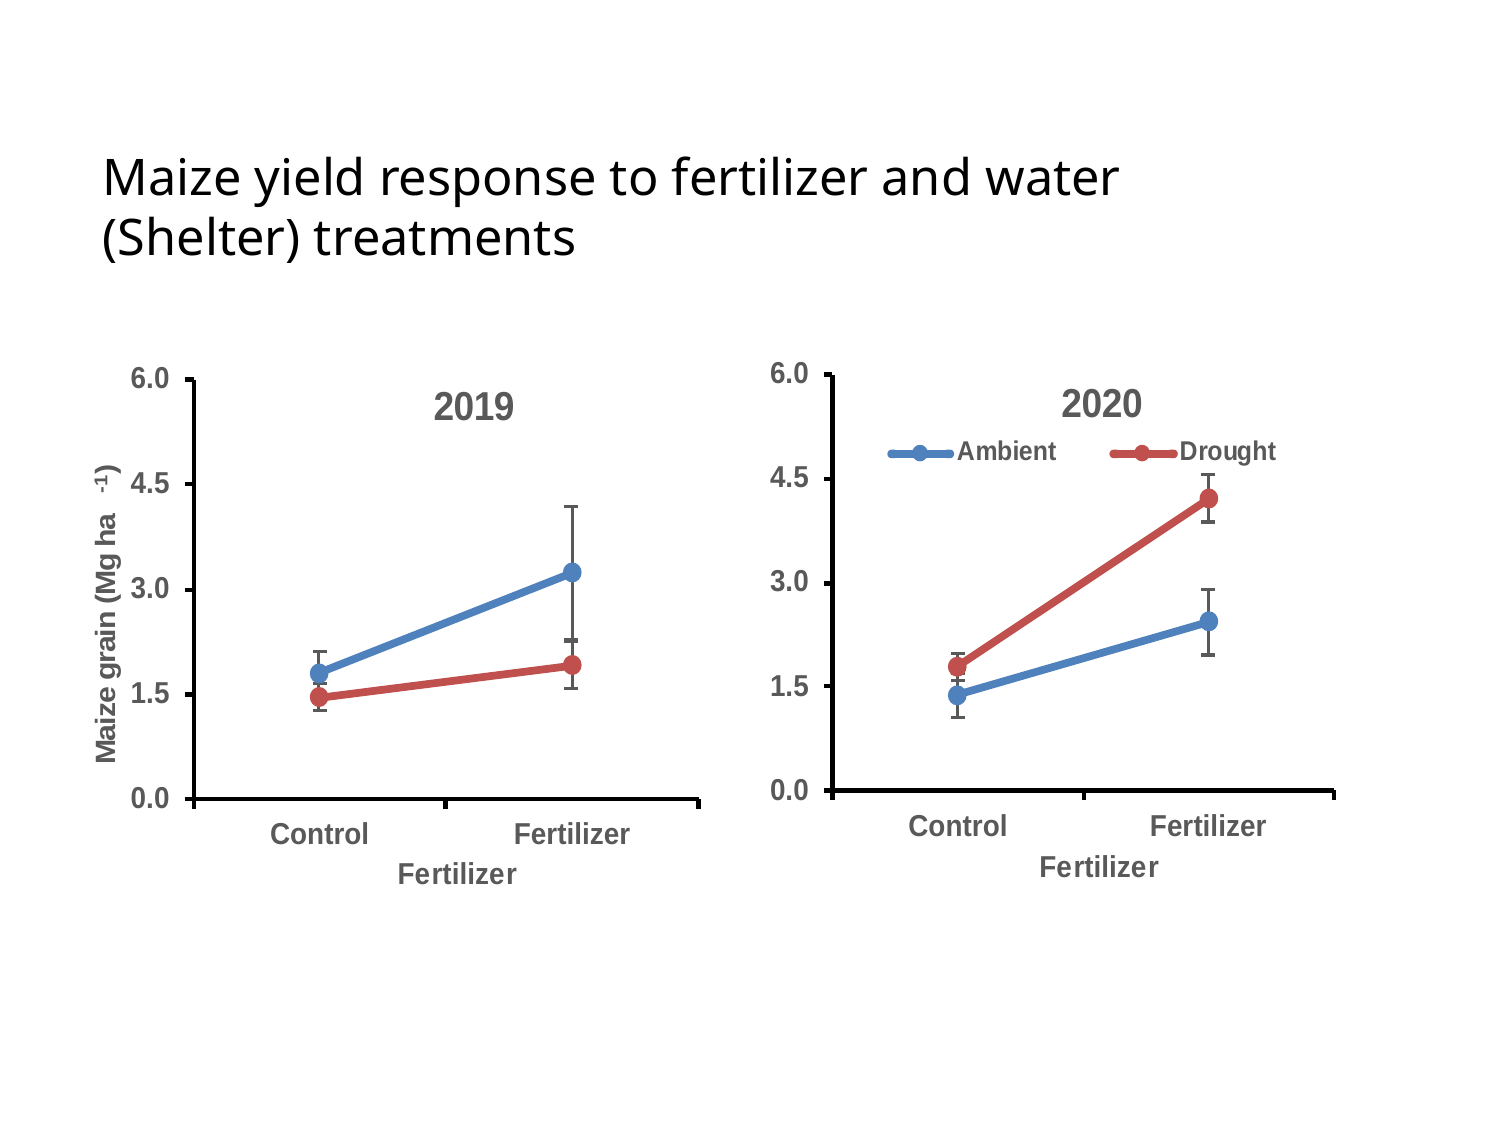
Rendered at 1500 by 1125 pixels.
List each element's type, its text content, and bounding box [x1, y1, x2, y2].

subtitle Maize yield response to fertilizer and water (Shelter) treatments [87, 137, 1213, 275]
picture [62, 324, 1351, 921]
